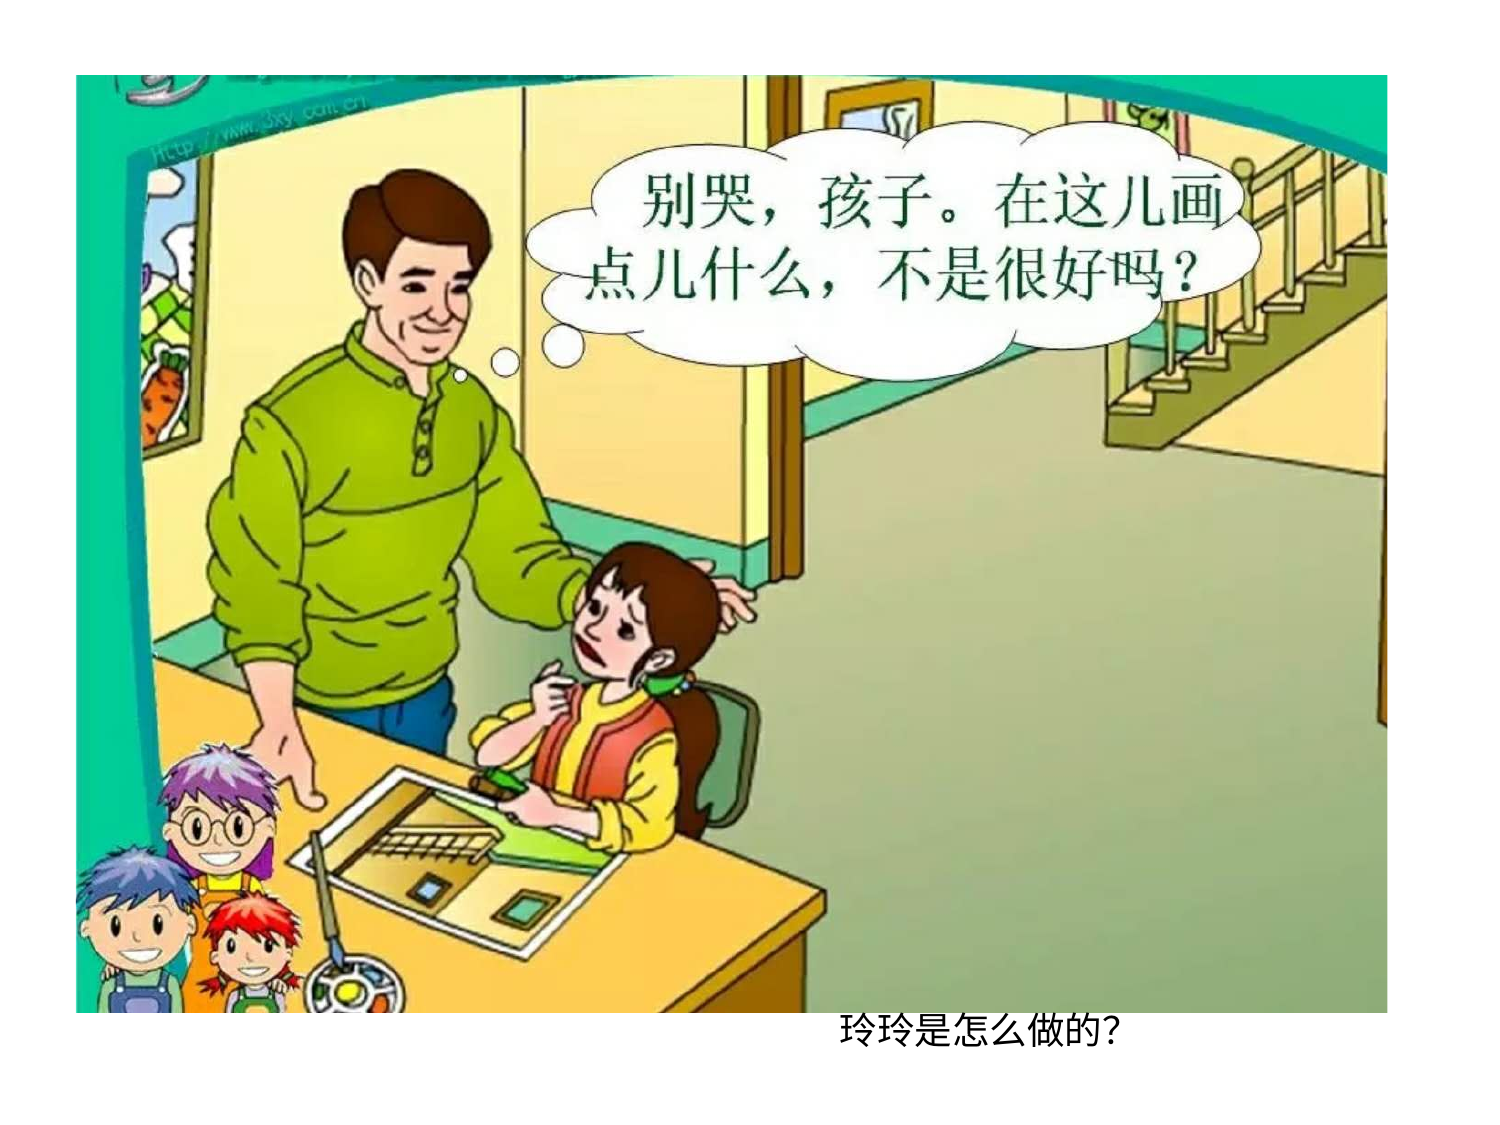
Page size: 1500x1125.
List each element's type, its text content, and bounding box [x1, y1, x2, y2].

text_box 玲玲是怎么做的？ [825, 1022, 1163, 1060]
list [75, 74, 1388, 1013]
